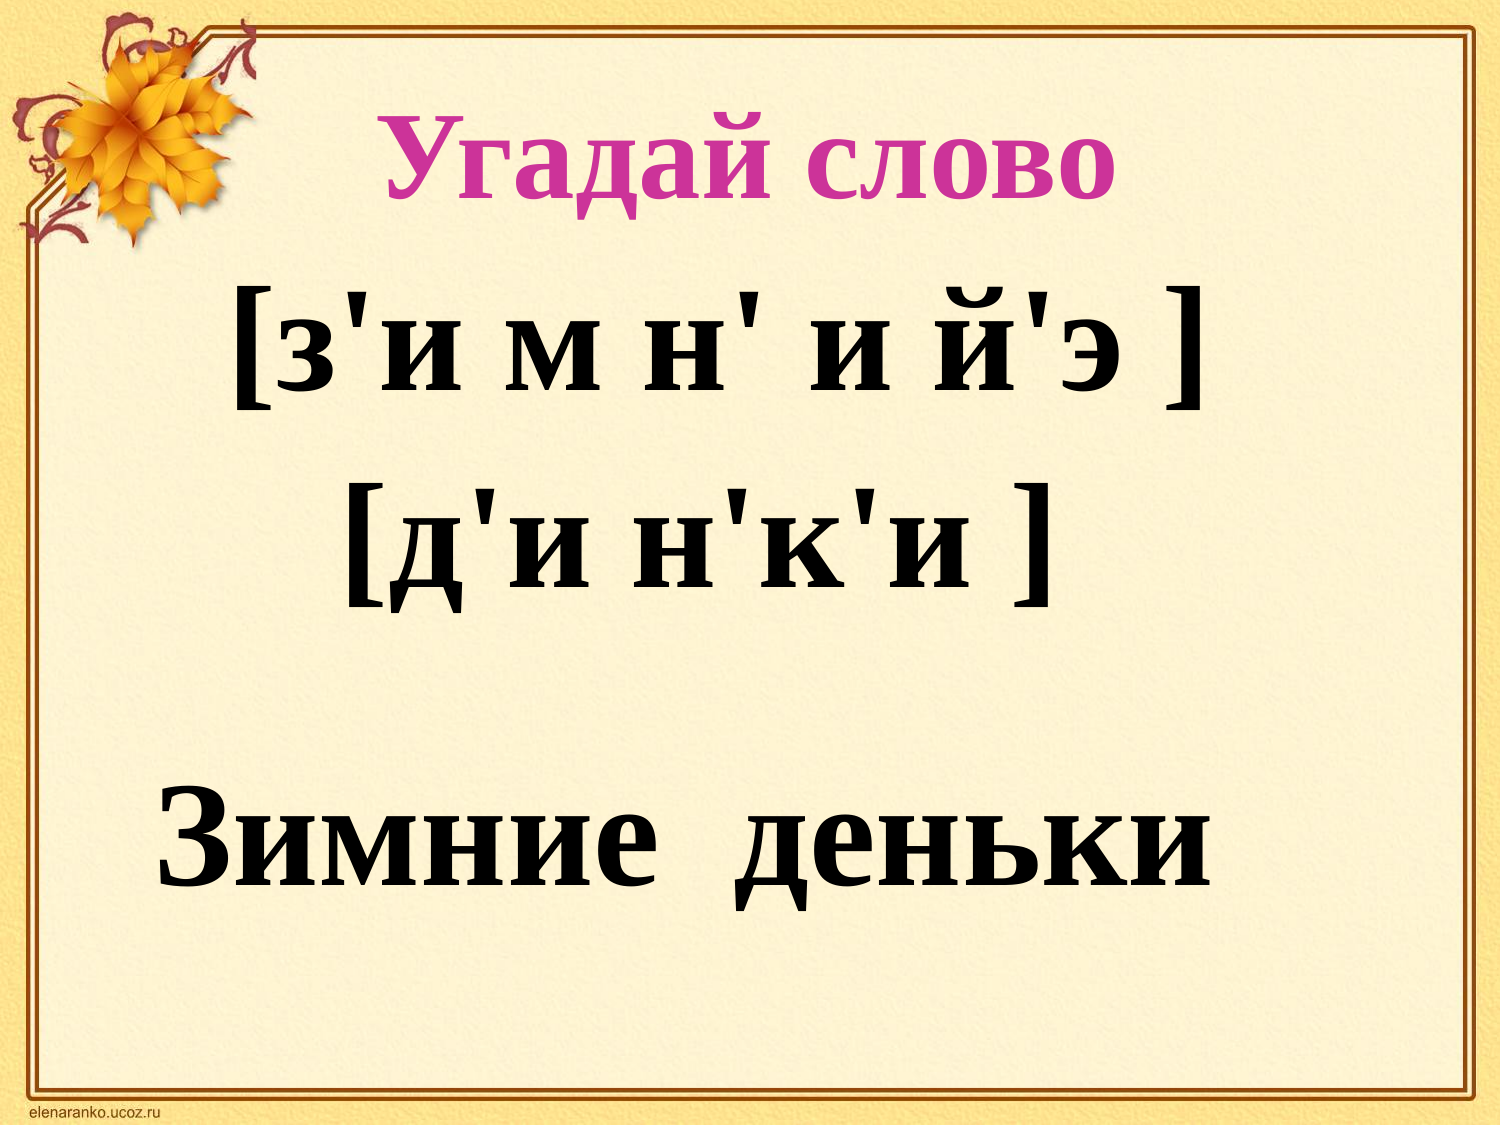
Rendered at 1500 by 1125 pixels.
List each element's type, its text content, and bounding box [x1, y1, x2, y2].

picture [0, 0, 1500, 1125]
text_box Зимние [138, 727, 714, 923]
text_box деньки [718, 727, 1268, 923]
text_box [д'и н'к'и ] [323, 429, 1114, 625]
text_box Угадай слово [360, 66, 1247, 232]
text_box [з'и м н' и й'э ] [211, 232, 1265, 428]
